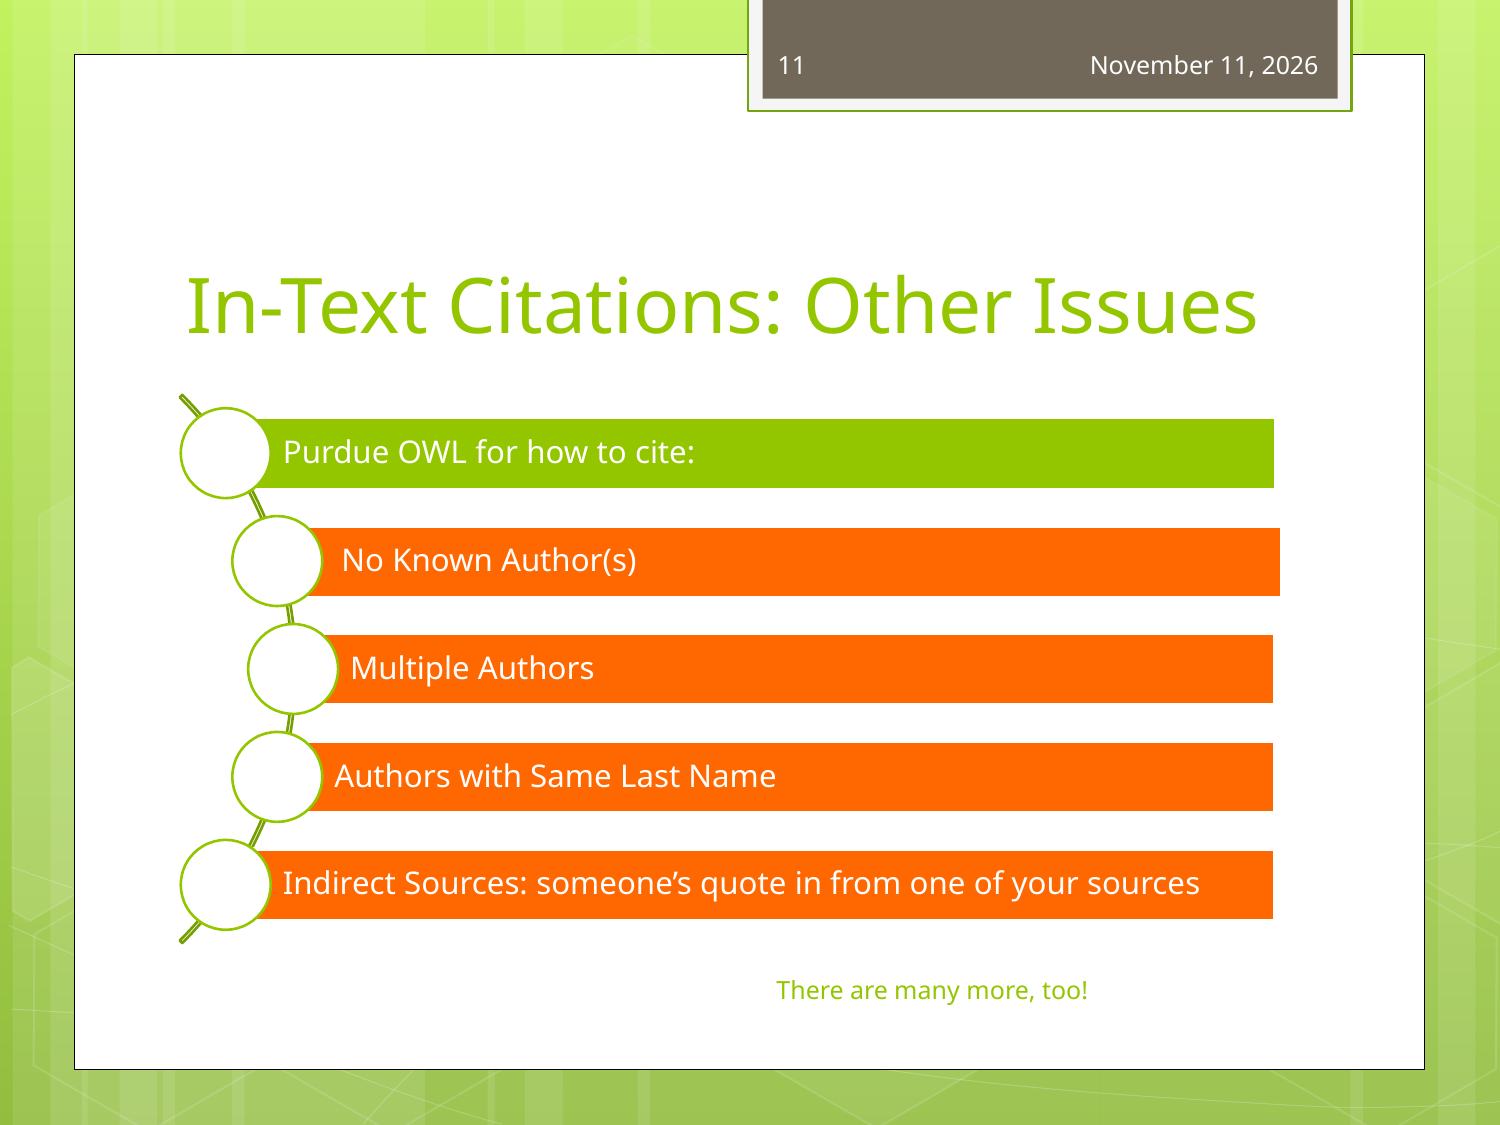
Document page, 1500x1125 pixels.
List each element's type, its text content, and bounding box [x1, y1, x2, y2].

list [170, 380, 1284, 957]
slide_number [983, 36, 1334, 97]
slide_number 11 [762, 36, 982, 97]
footer There are many more, too! [761, 960, 1336, 1020]
title In-Text Citations: Other Issues [171, 168, 1324, 357]
